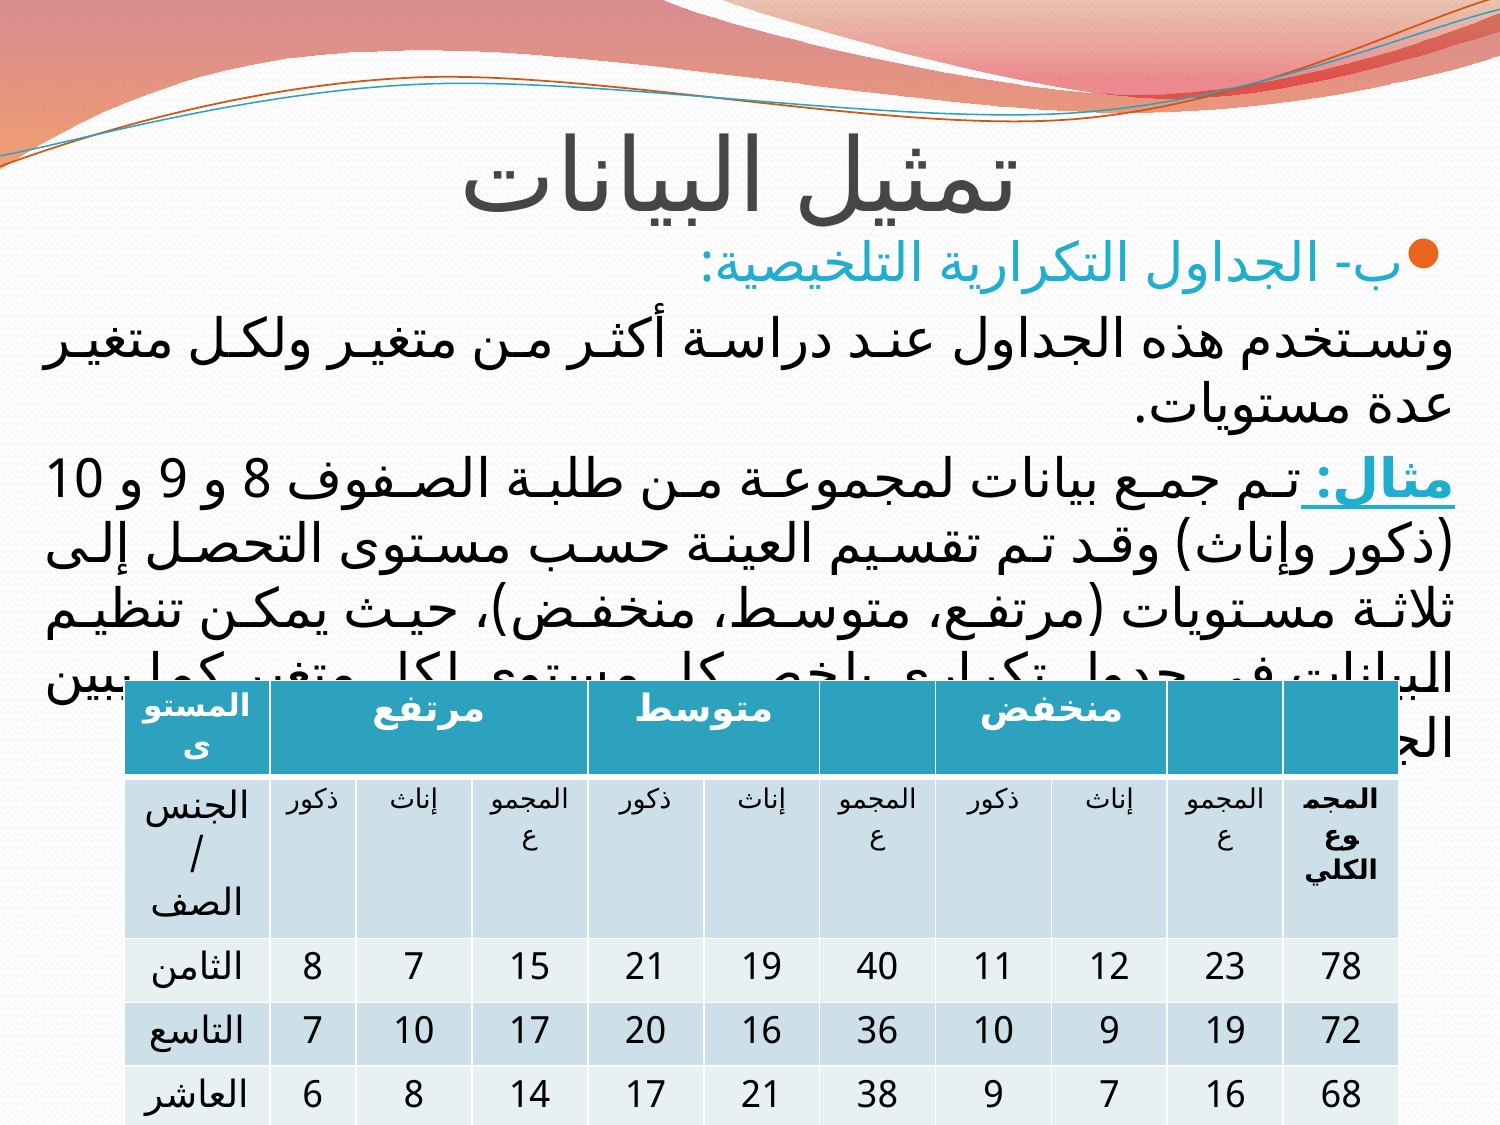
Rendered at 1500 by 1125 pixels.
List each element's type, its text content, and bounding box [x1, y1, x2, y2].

title تمثيل البيانات [64, 101, 1415, 219]
table_cell 16 [705, 1003, 819, 1065]
table_cell 23 [1168, 939, 1282, 1002]
table_header متوسط [589, 681, 819, 774]
table_cell 19 [705, 939, 819, 1002]
table_header منخفض [936, 681, 1166, 774]
table_cell 12 [1052, 939, 1166, 1002]
table_cell 7 [357, 939, 471, 1002]
table_cell 6 [271, 1067, 355, 1125]
table_cell 20 [589, 1003, 703, 1065]
table_cell ذكور [271, 780, 355, 938]
table_cell 7 [1052, 1067, 1166, 1125]
table_cell 17 [473, 1003, 587, 1065]
table_header [1168, 681, 1282, 774]
table_cell 72 [1284, 1003, 1398, 1065]
table_cell 10 [357, 1003, 471, 1065]
table_cell التاسع [125, 1003, 269, 1065]
table_cell 40 [820, 939, 935, 1002]
table_cell 19 [1168, 1003, 1282, 1065]
table_cell 36 [820, 1003, 935, 1065]
table_cell إناث [357, 780, 471, 938]
table_cell ذكور [589, 780, 703, 938]
table_header مرتفع [271, 681, 587, 774]
table_cell إناث [1052, 780, 1166, 938]
table_cell 21 [705, 1067, 819, 1125]
table_cell 11 [936, 939, 1051, 1002]
table_cell 10 [936, 1003, 1051, 1065]
table_cell 78 [1284, 939, 1398, 1002]
list ب- الجداول التكرارية التلخيصية: وتستخدم هذه الجداول عند دراسة أكثر من متغير ولكل متغير عدة مستويات. مثال: تم جمع بيانات لمجموعة من طلبة الصفوف 8 و 9 و 10 (ذكور وإناث) وقد تم تقسيم العينة حسب مستوى التحصل إلى ثلاثة مستويات (مرتفع، متوسط، منخفض)، حيث يمكن تنظيم البيانات في جدول تكراري يلخص كل مستوى لكل متغير كما يبين الجدول التالي: [29, 219, 1471, 1038]
table_cell 15 [473, 939, 587, 1002]
table_cell 7 [271, 1003, 355, 1065]
table_cell 68 [1284, 1067, 1398, 1125]
table_cell المجموع [1168, 780, 1282, 938]
table_cell المجموع [820, 780, 935, 938]
table_cell 8 [271, 939, 355, 1002]
table_cell المجموع الكلي [1284, 780, 1398, 938]
table_header [820, 681, 935, 774]
table_header المستوى [125, 681, 269, 774]
table_cell المجموع [473, 780, 587, 938]
table_cell الثامن [125, 939, 269, 1002]
table_cell 21 [589, 939, 703, 1002]
table_cell إناث [705, 780, 819, 938]
table_cell العاشر [125, 1067, 269, 1125]
table_cell 14 [473, 1067, 587, 1125]
table_cell 9 [1052, 1003, 1166, 1065]
table_cell ذكور [936, 780, 1051, 938]
table_cell الجنس/ الصف [125, 780, 269, 938]
table_cell 38 [820, 1067, 935, 1125]
table_cell 9 [936, 1067, 1051, 1125]
table_header [1284, 681, 1398, 774]
table_cell 16 [1168, 1067, 1282, 1125]
table_cell 17 [589, 1067, 703, 1125]
table_cell 8 [357, 1067, 471, 1125]
